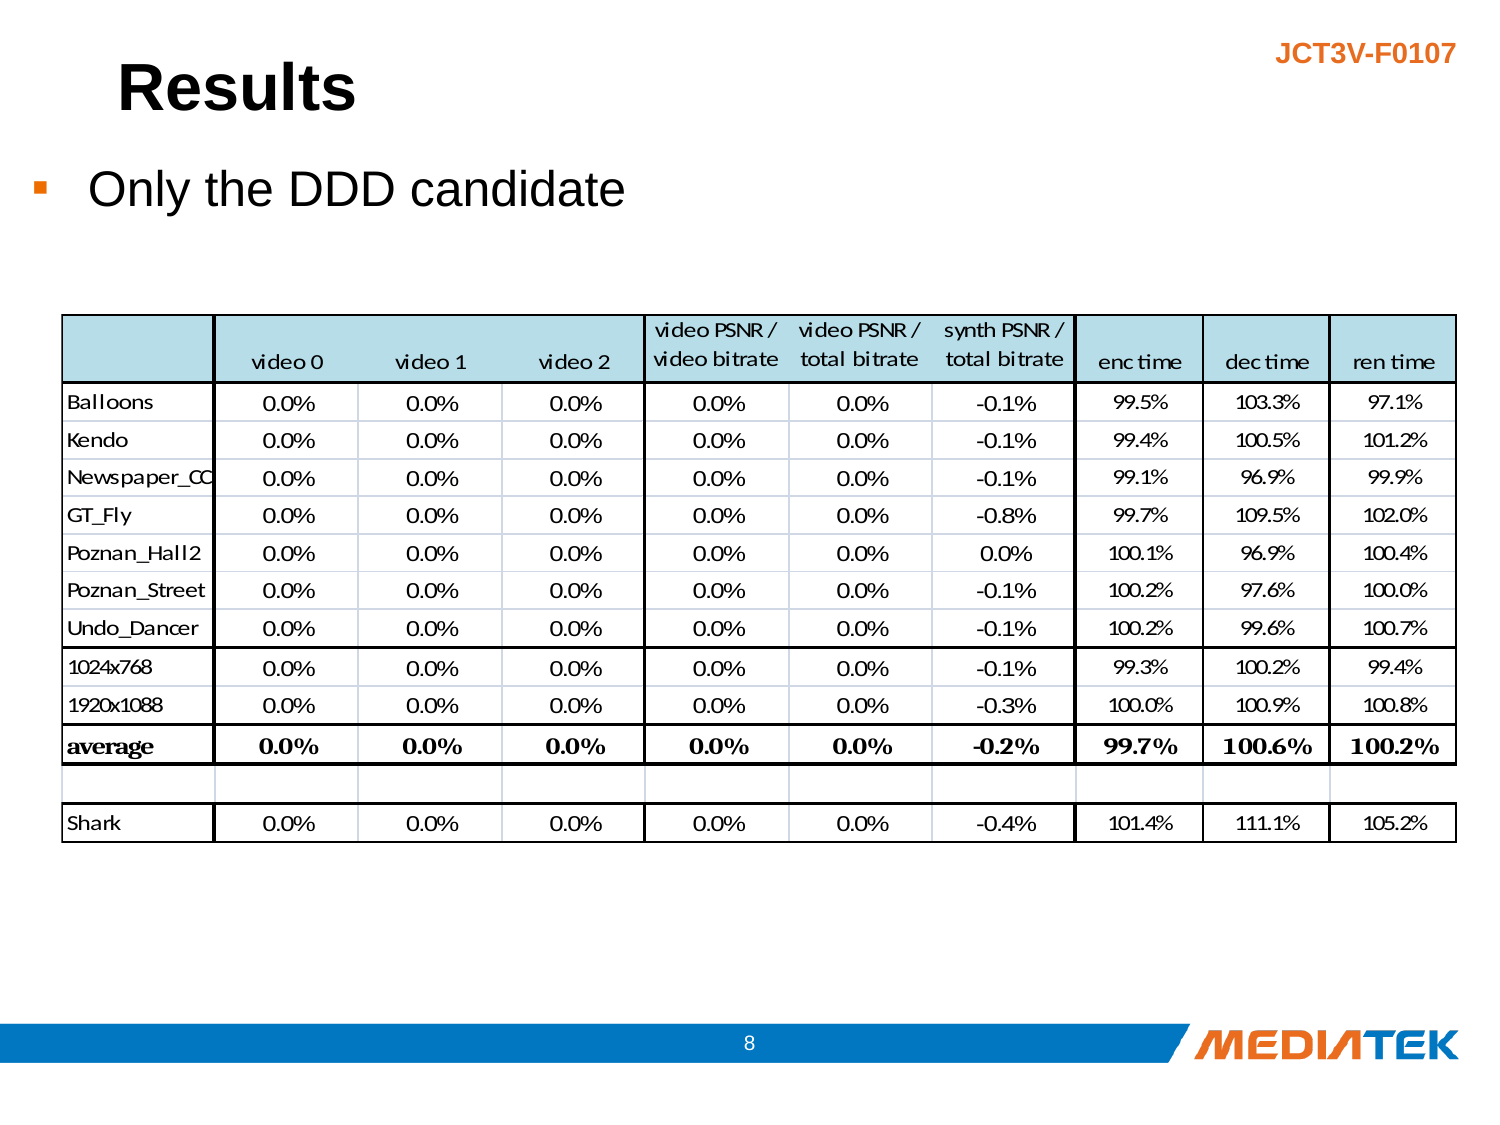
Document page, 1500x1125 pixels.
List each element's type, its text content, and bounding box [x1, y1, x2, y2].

list Only the DDD candidate [16, 148, 1483, 976]
picture [789, 1023, 1459, 1063]
picture [0, 1023, 711, 1063]
title Results [101, 28, 1425, 138]
slide_number 7 [711, 1022, 789, 1090]
picture [61, 314, 1459, 845]
